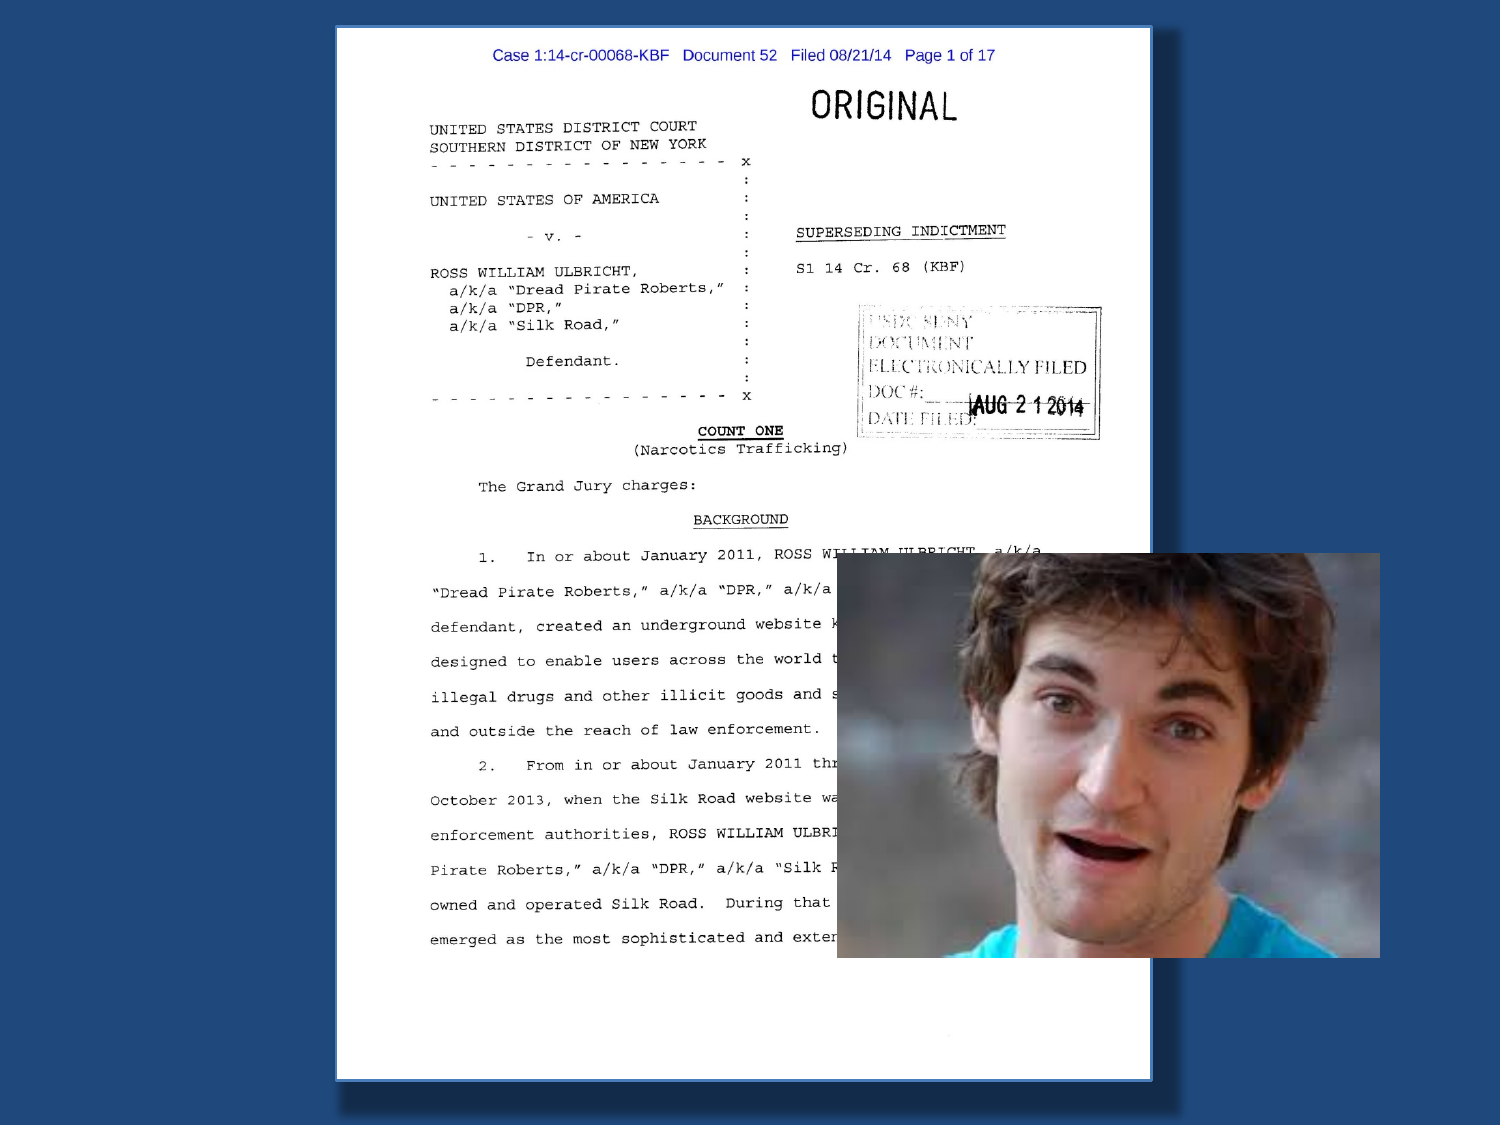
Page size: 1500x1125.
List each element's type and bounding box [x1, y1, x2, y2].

picture [337, 27, 1380, 1080]
